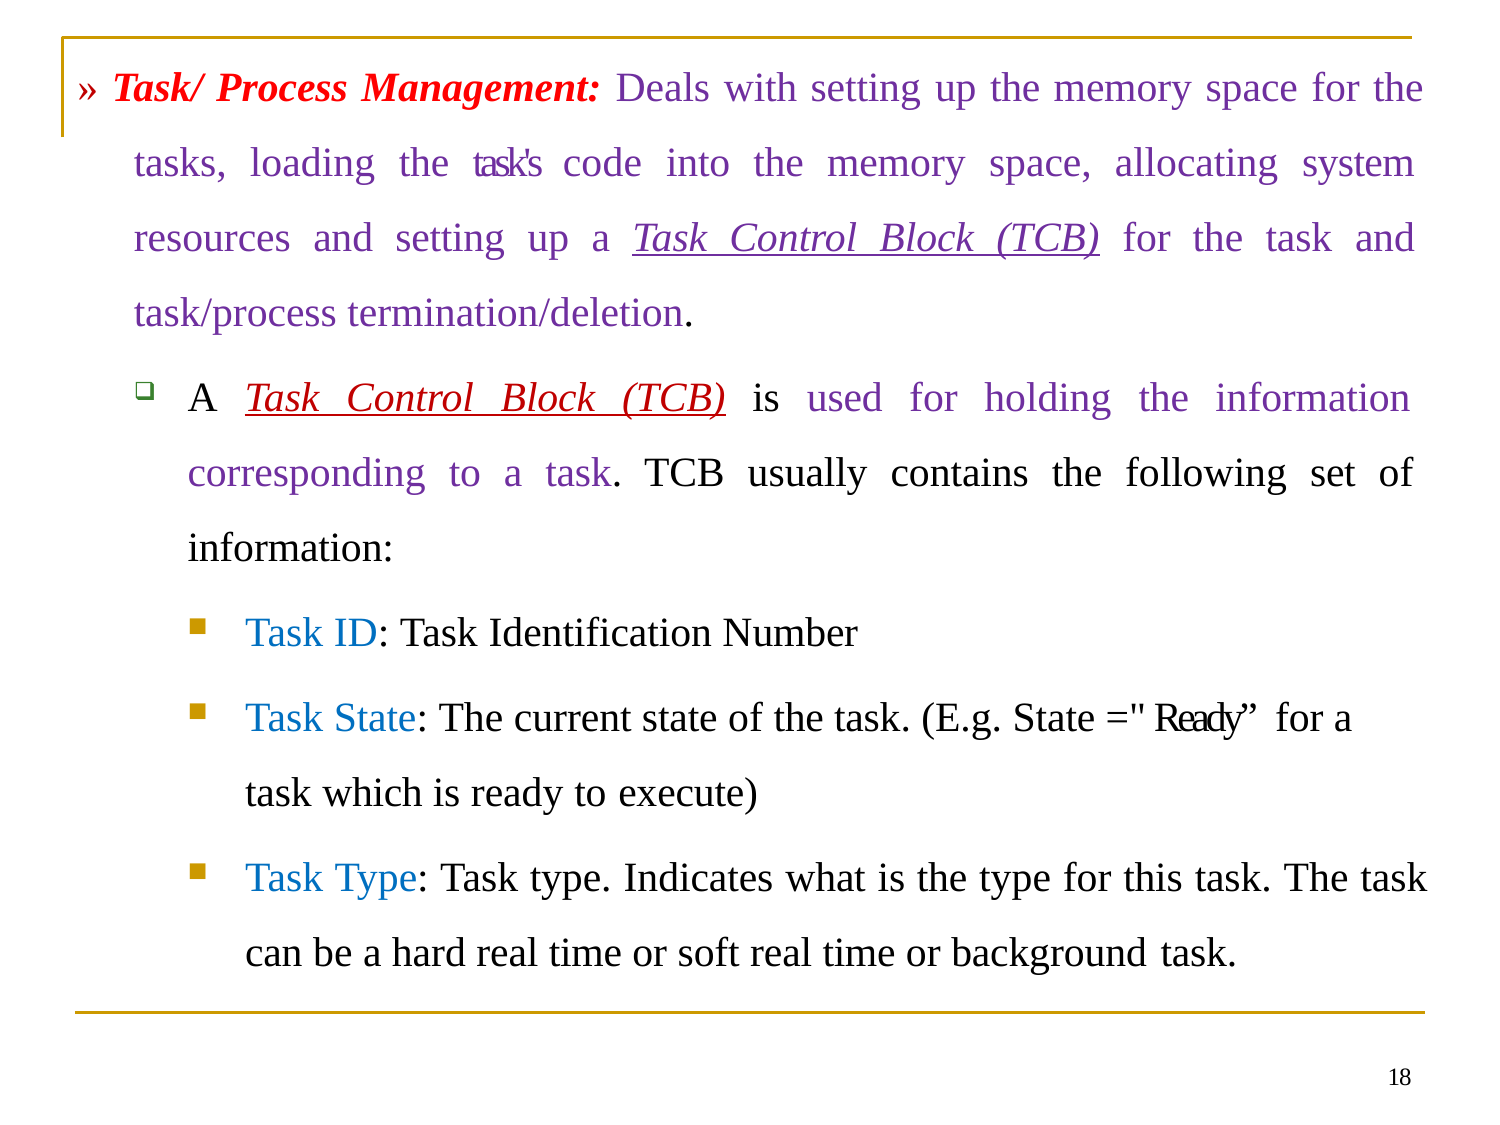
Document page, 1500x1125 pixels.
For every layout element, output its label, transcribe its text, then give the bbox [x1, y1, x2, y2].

text_box 18 [1381, 1061, 1417, 1091]
text_box » Task/ Process Management: Deals with setting up the memory space for the tasks, loading the task's code into the memory space, allocating system resources and setting up a Task Control Block (TCB) for the task and task/process termination/deletion. A Task Control Block (TCB) is used for holding the information corresponding to a task. TCB usually contains the following set of information: Task ID: Task Identification Number Task State: The current state of the task. (E.g. State ="Ready” for a task which is ready to execute) Task Type: Task type. Indicates what is the type for this task. The task can be a hard real time or soft real time or background task. [75, 32, 1438, 976]
